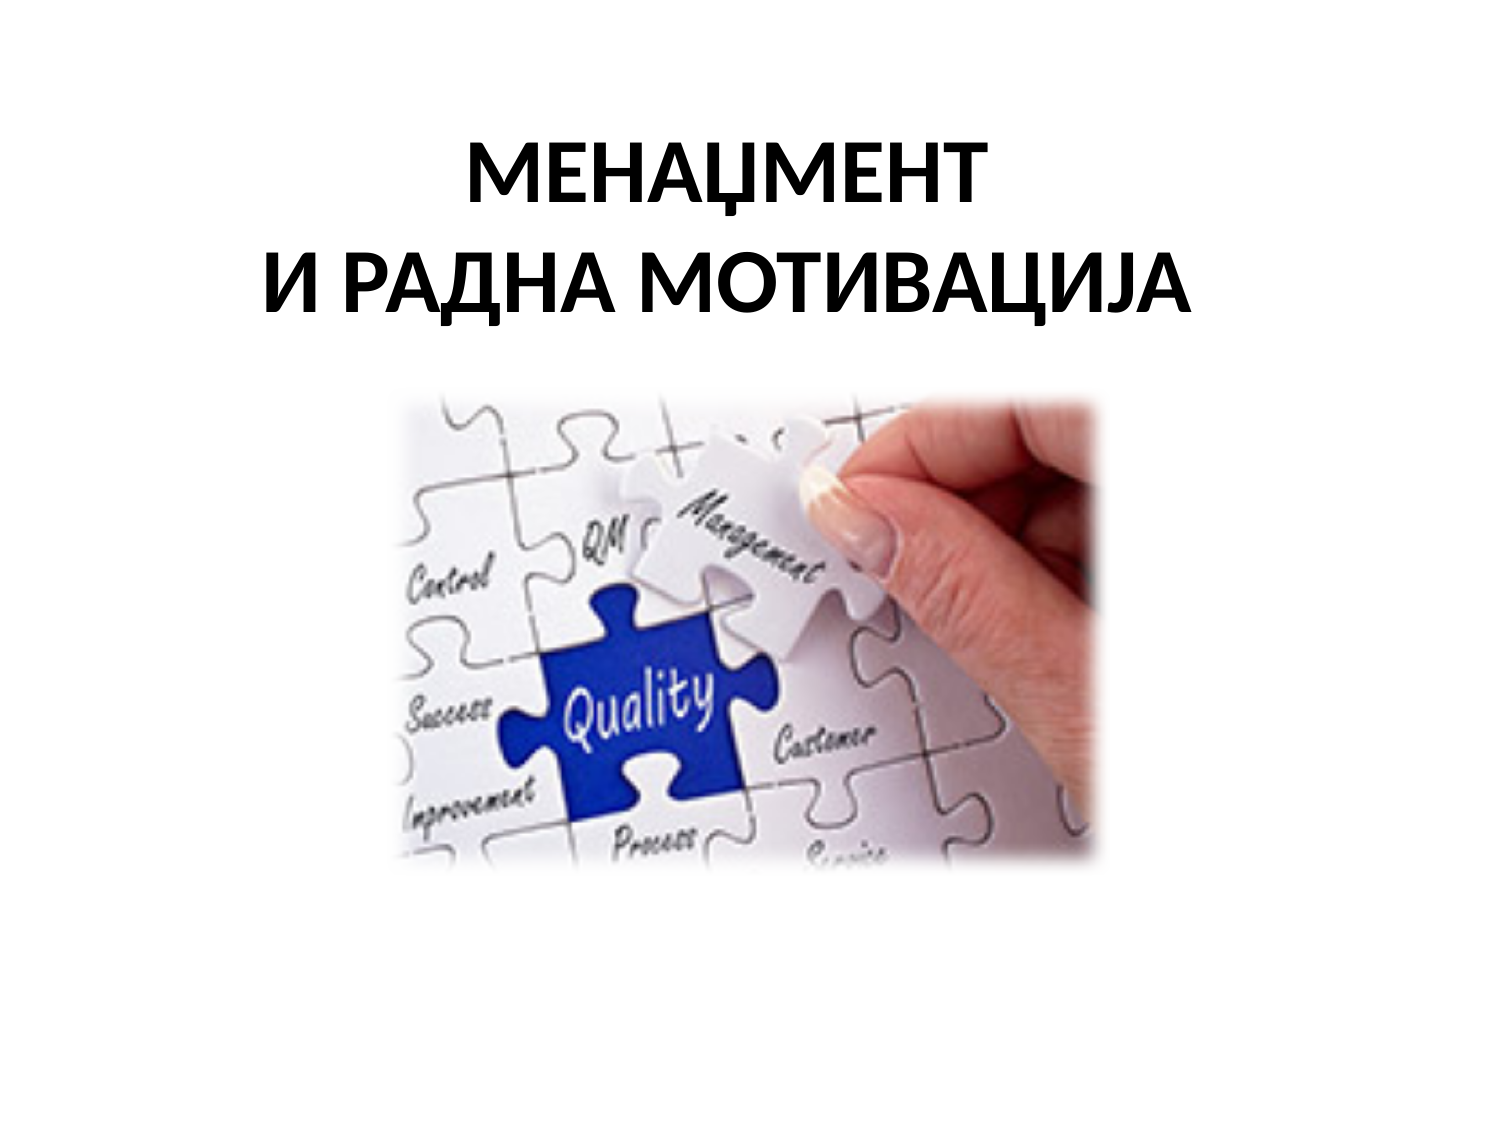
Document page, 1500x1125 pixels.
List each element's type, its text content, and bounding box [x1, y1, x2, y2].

picture [387, 387, 1111, 876]
title МЕНАЏМЕНТ И РАДНА МОТИВАЦИЈА [99, 99, 1375, 342]
